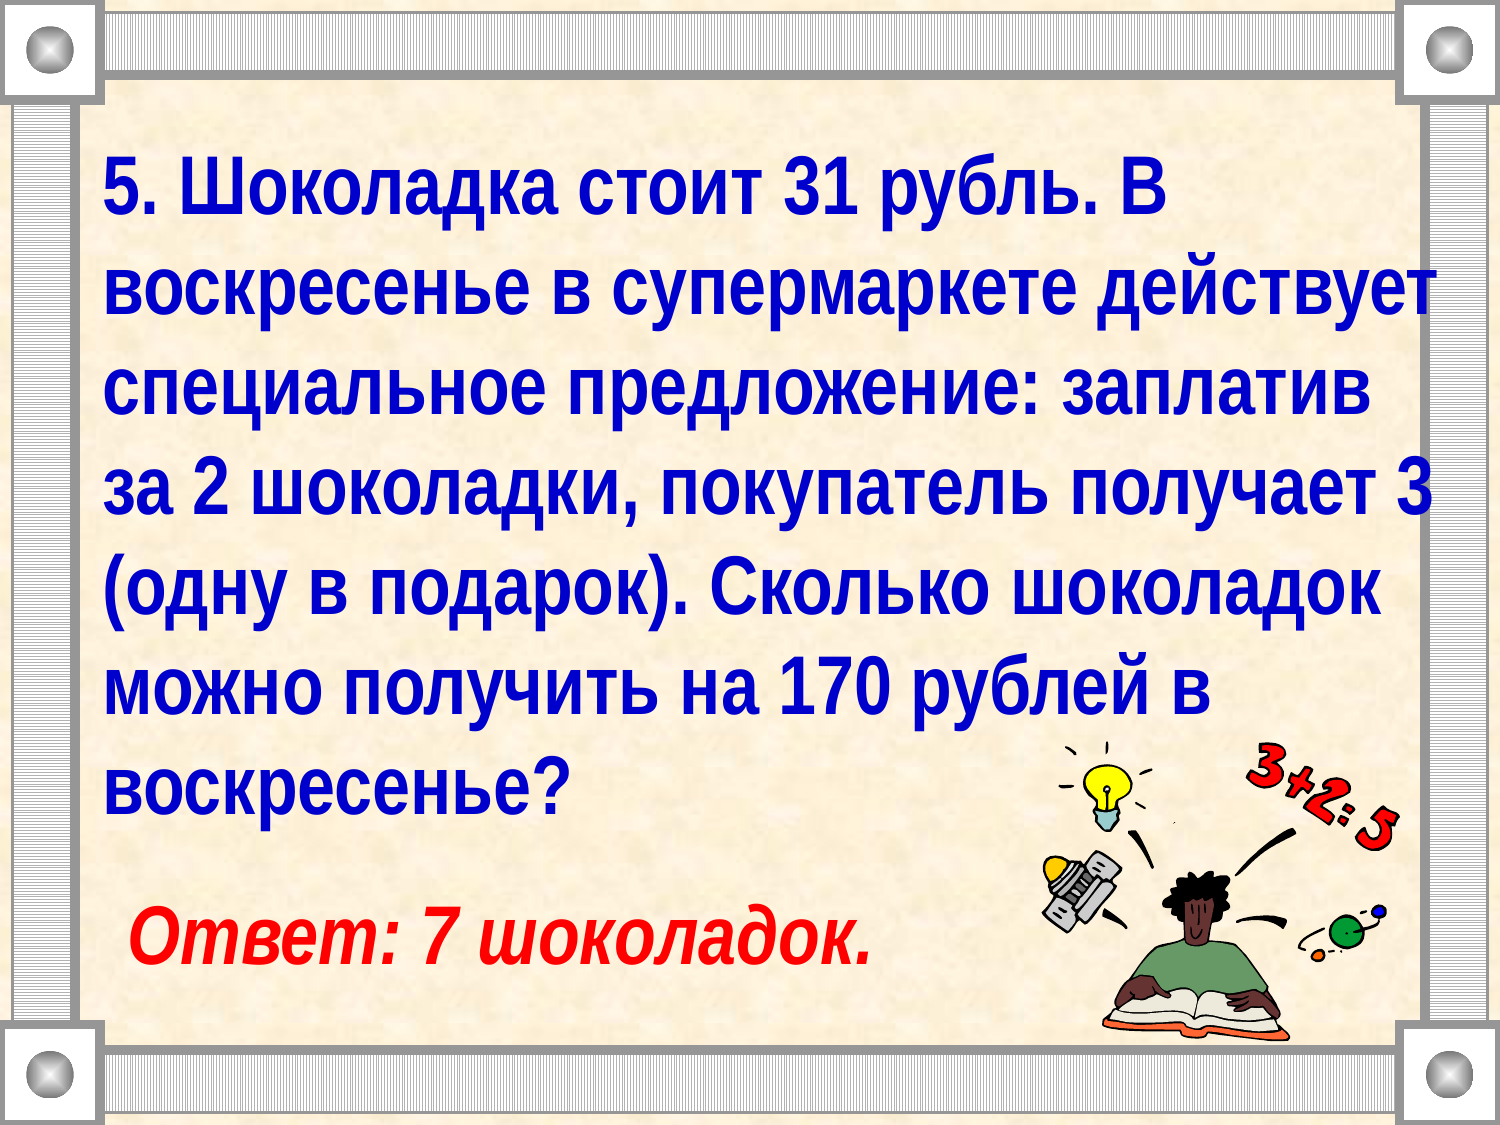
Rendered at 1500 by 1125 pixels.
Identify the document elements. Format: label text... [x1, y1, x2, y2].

text_box Ответ: 7 шоколадок. [112, 875, 925, 988]
title 5. Шоколадка стоит 31 рубль. В воскресенье в супермаркете действует специальное предложение: заплатив за 2 шоколадки, покупатель получает 3 (одну в подарок). Сколько шоколадок можно получить на 170 рублей в воскресенье? [87, 87, 1463, 876]
picture [80, 105, 1420, 1045]
picture [105, 0, 1395, 11]
picture [1489, 105, 1500, 1020]
picture [105, 1114, 1395, 1125]
picture [105, 80, 1395, 87]
picture [0, 105, 11, 1020]
